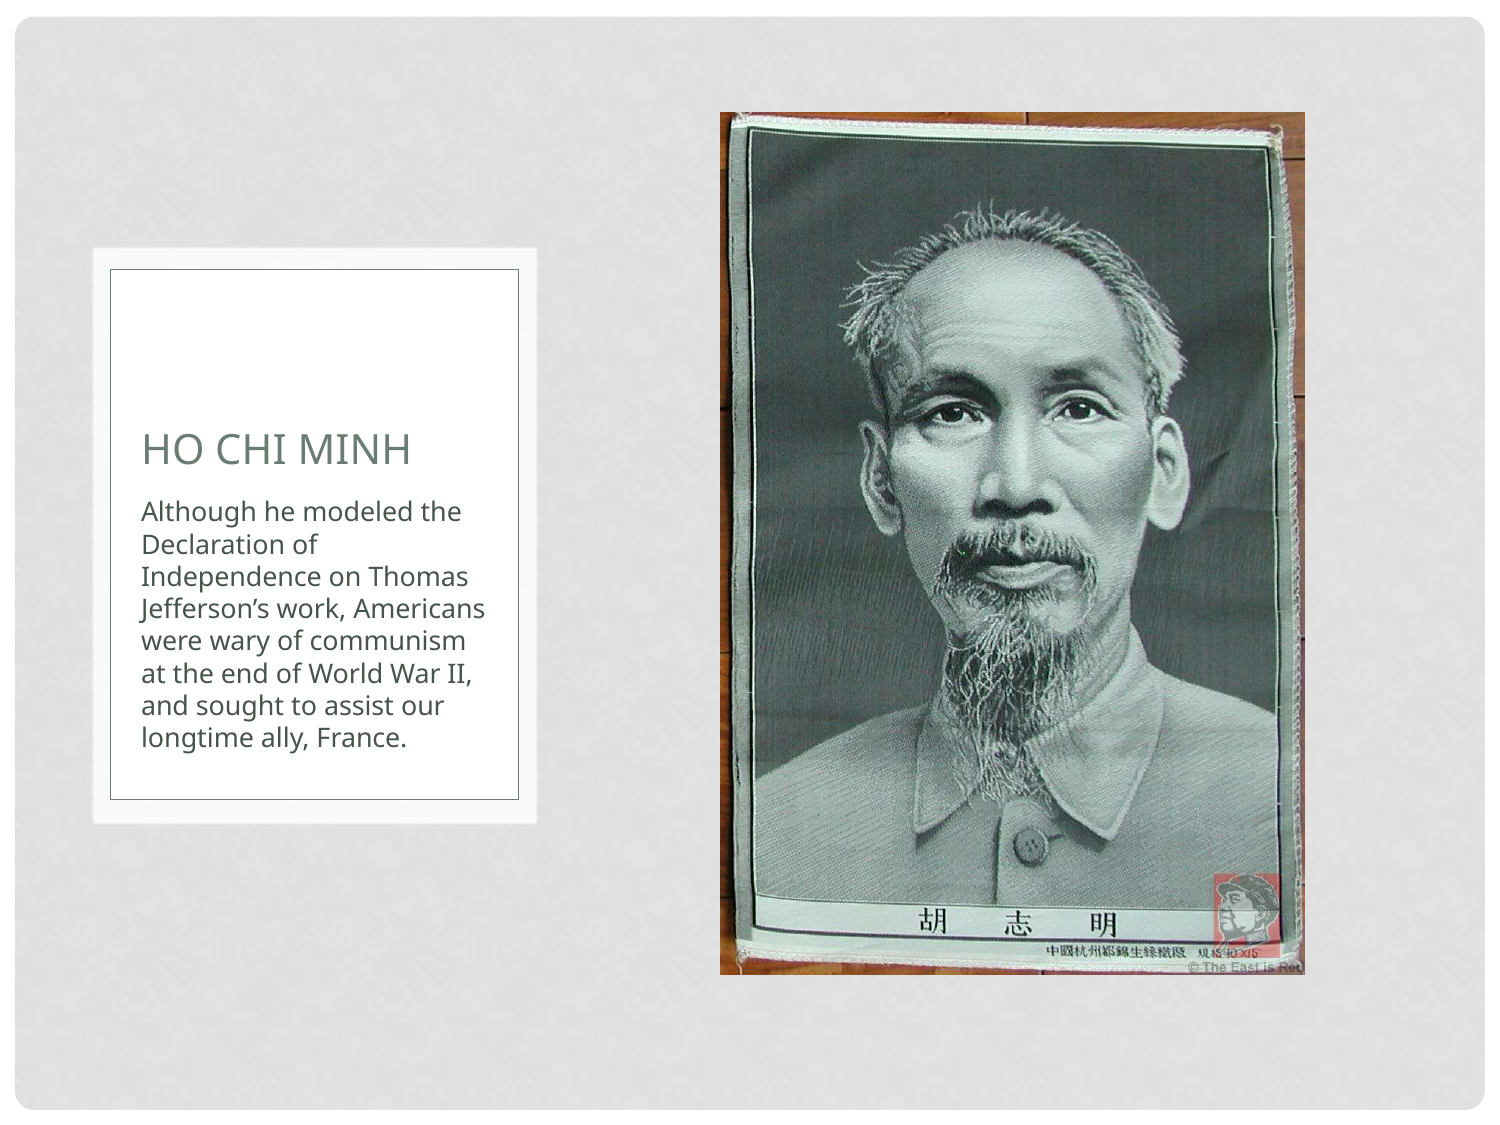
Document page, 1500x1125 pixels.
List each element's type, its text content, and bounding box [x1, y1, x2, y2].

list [719, 112, 1306, 976]
title HO Chi Minh [126, 284, 504, 480]
list Although he modeled the Declaration of Independence on Thomas Jefferson’s work, Americans were wary of communism at the end of World War II, and sought to assist our longtime ally, France. [126, 487, 504, 775]
